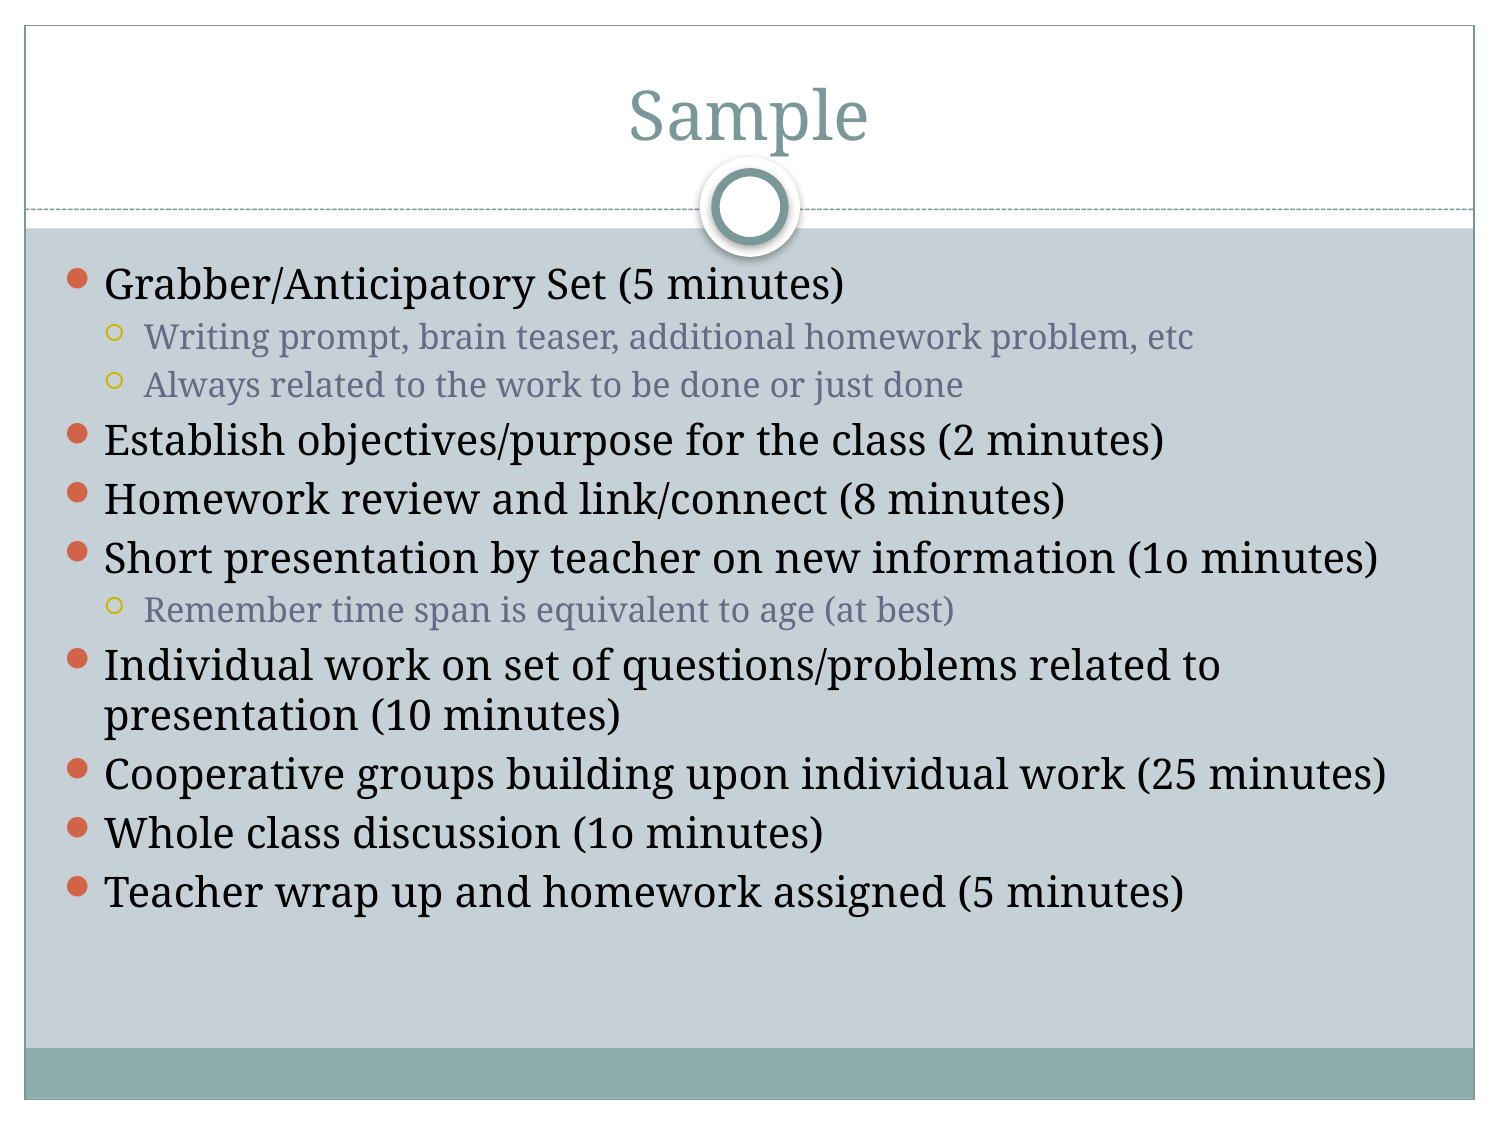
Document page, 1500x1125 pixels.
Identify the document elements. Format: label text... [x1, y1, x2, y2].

title Sample [49, 37, 1450, 162]
list Grabber/Anticipatory Set (5 minutes) Writing prompt, brain teaser, additional homework problem, etc Always related to the work to be done or just done Establish objectives/purpose for the class (2 minutes) Homework review and link/connect (8 minutes) Short presentation by teacher on new information (1o minutes) Remember time span is equivalent to age (at best) Individual work on set of questions/problems related to presentation (10 minutes) Cooperative groups building upon individual work (25 minutes) Whole class discussion (1o minutes) Teacher wrap up and homework assigned (5 minutes) [49, 250, 1445, 1001]
